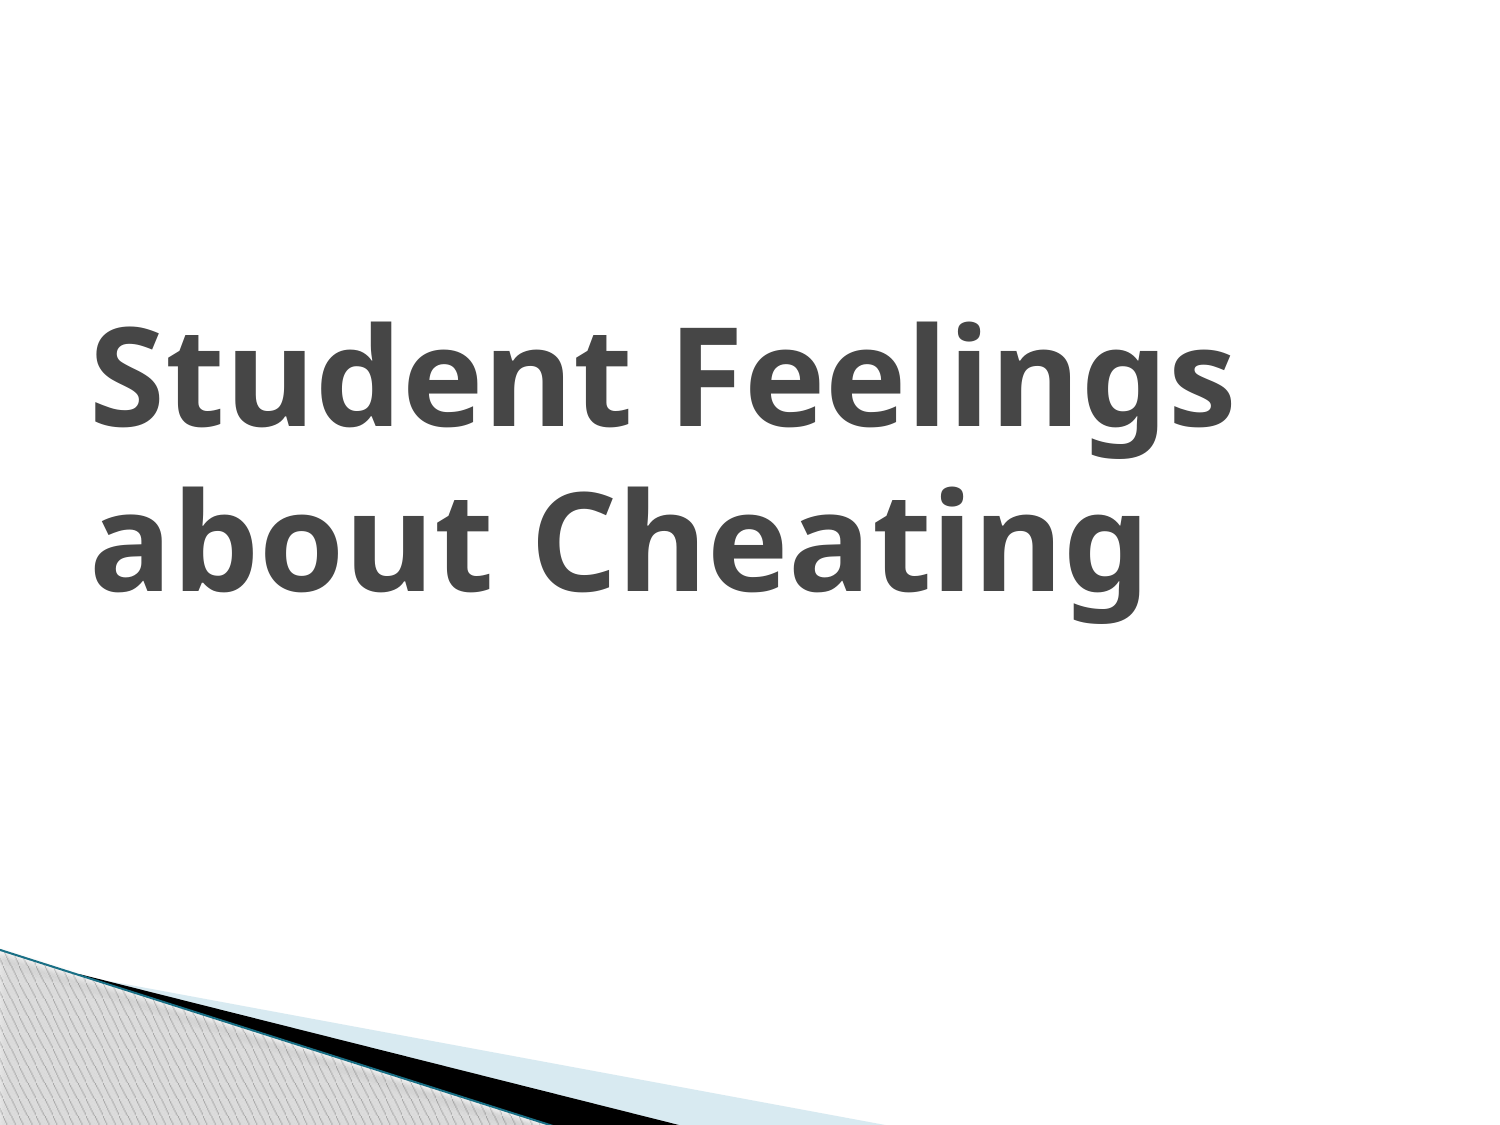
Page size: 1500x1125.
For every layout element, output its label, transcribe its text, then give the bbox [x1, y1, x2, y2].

title Student Feelings about Cheating [75, 45, 1425, 863]
